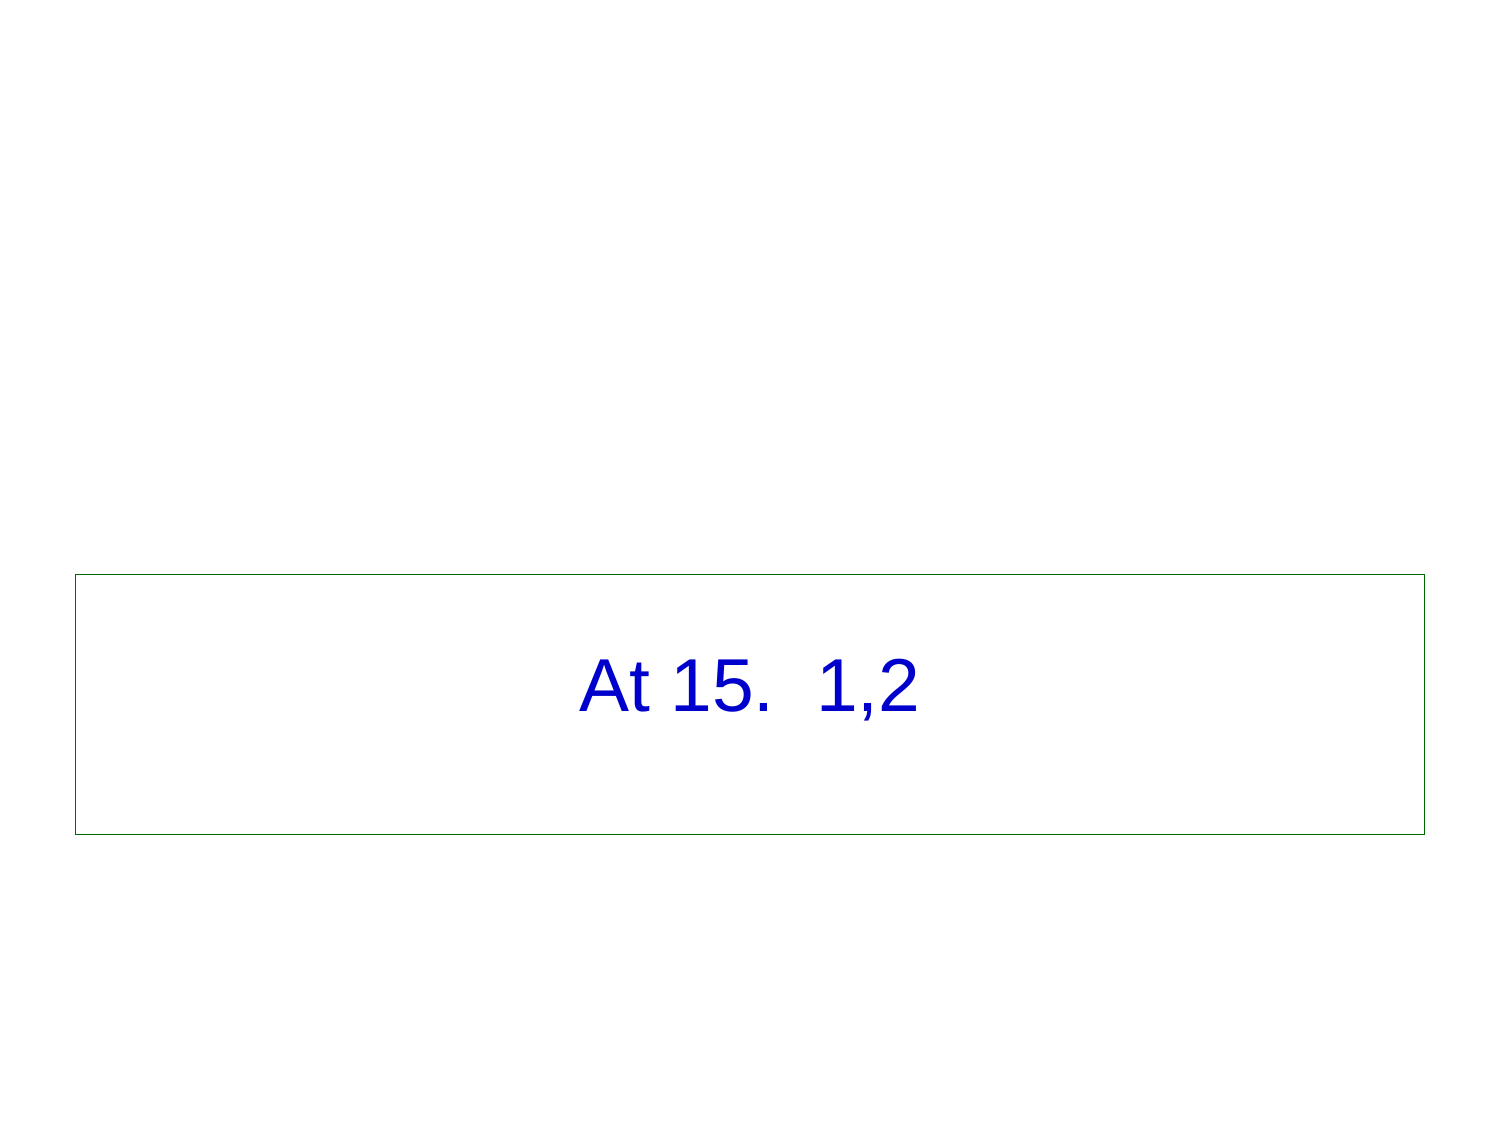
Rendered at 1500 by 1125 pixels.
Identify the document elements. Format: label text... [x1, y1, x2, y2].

list At 15. 1,2 [75, 574, 1425, 835]
